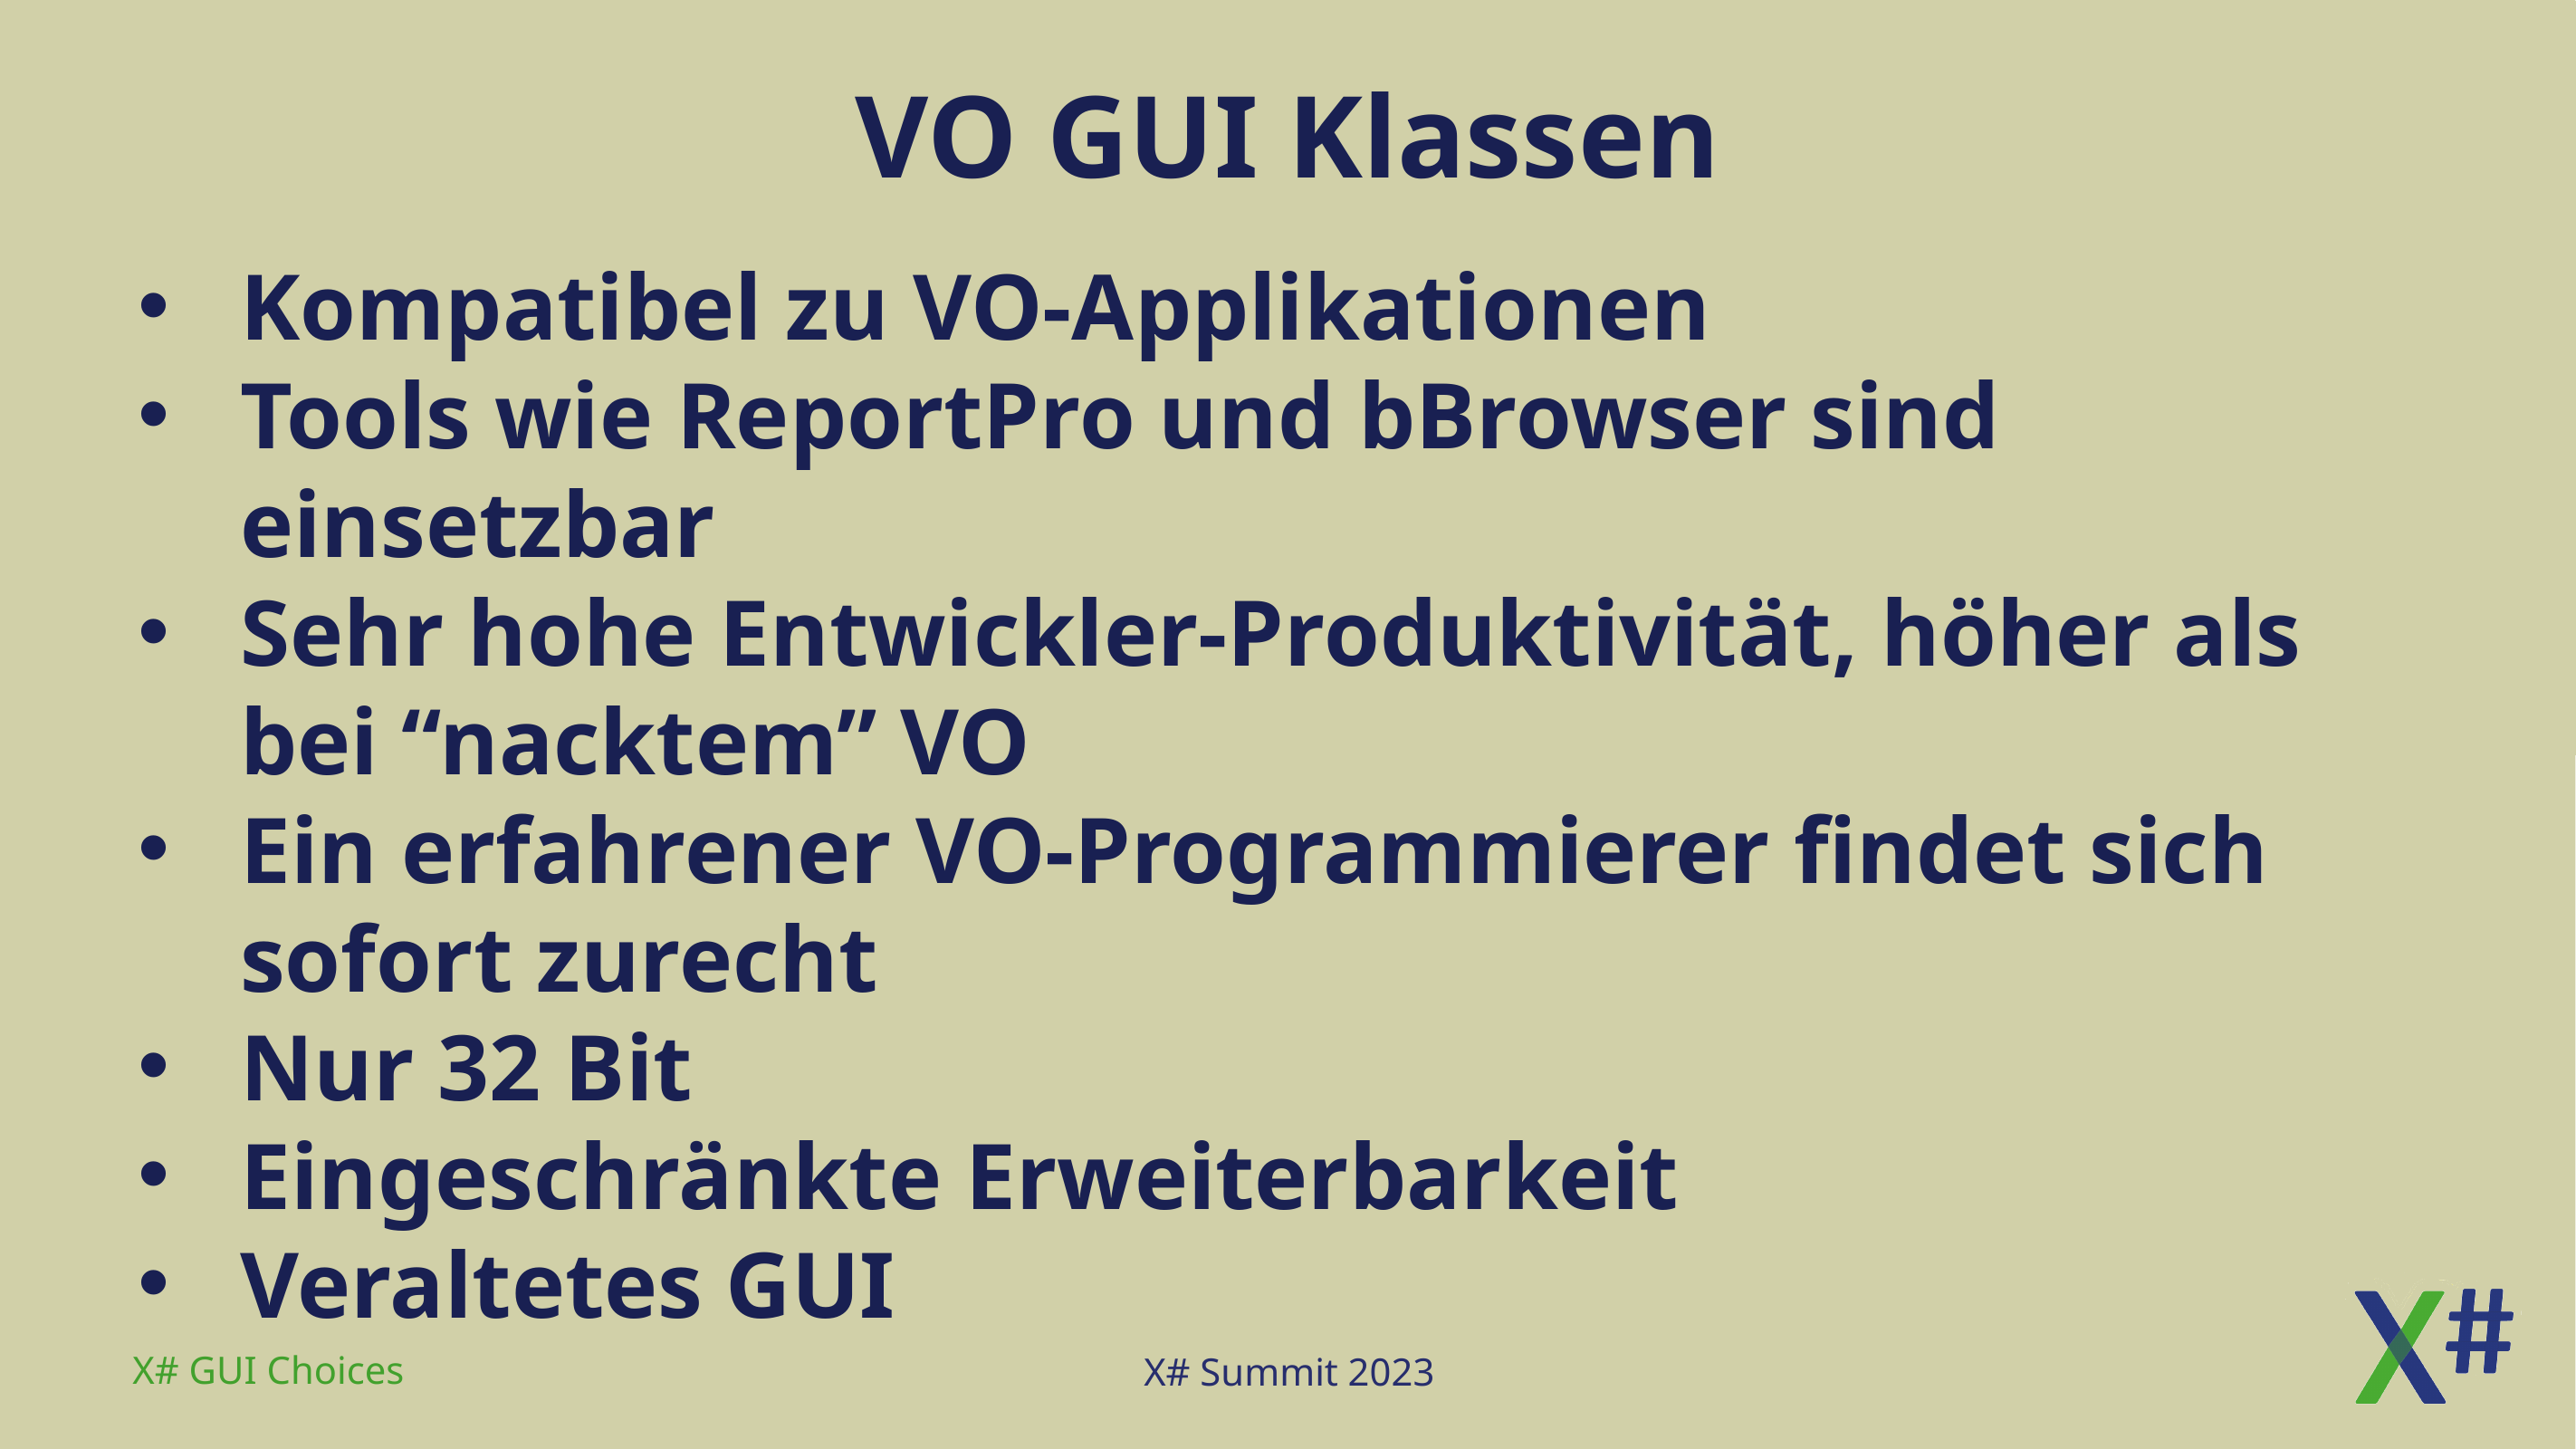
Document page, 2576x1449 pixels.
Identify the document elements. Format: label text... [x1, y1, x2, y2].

text_box Kompatibel zu VO-Applikationen Tools wie ReportPro und bBrowser sind einsetzbar Sehr hohe Entwickler-Produktivität, höher als bei “nacktem” VO Ein erfahrener VO-Programmierer findet sich sofort zurecht Nur 32 Bit Eingeschränkte Erweiterbarkeit Veraltetes GUI [125, 243, 2443, 1228]
picture [2335, 1267, 2536, 1425]
title VO GUI Klassen [129, 58, 2447, 211]
